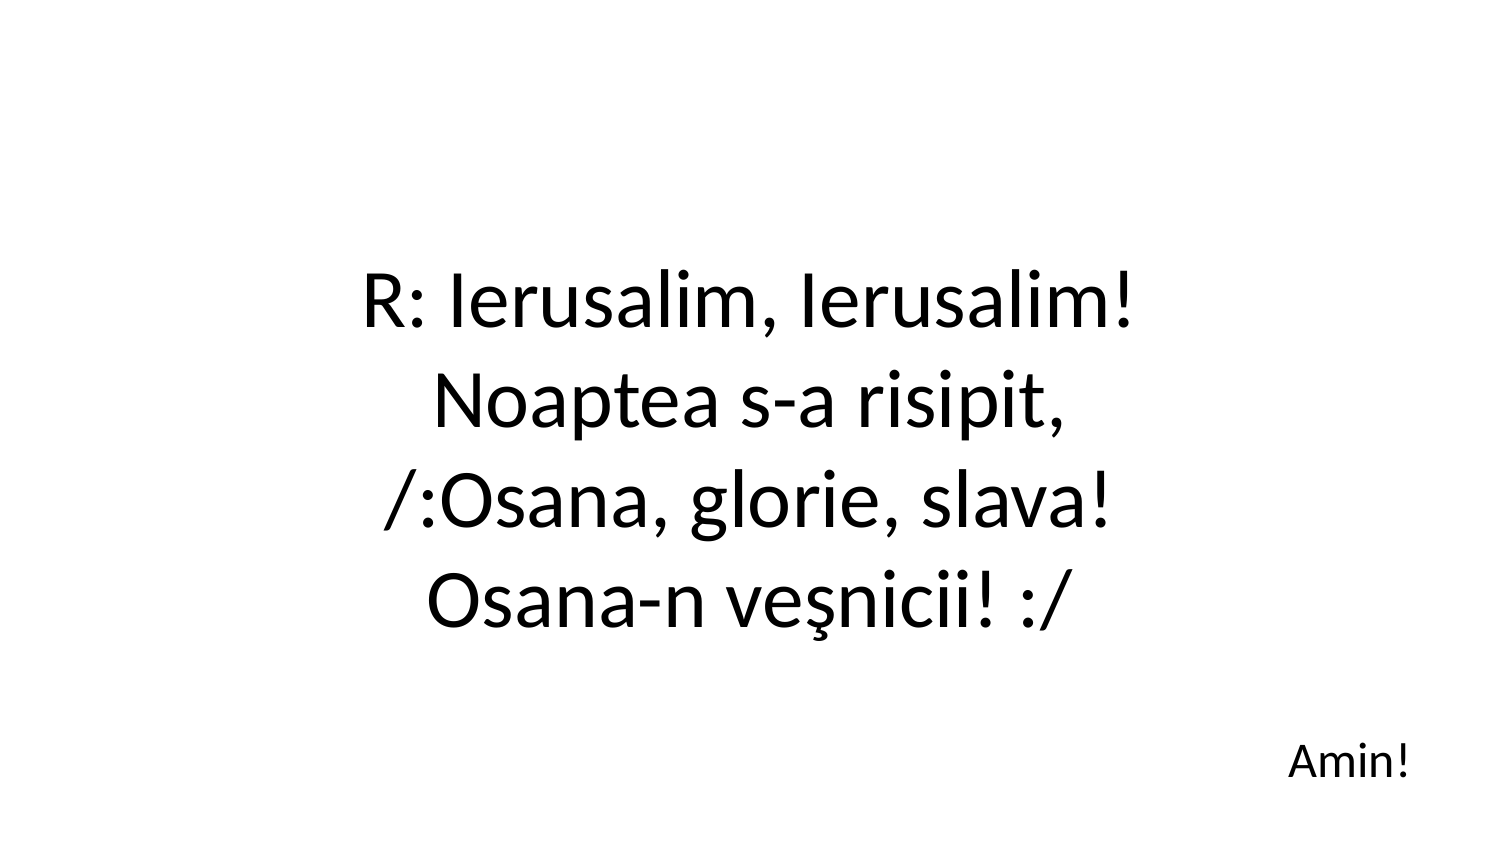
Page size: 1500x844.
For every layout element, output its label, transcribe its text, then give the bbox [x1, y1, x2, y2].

text_box R: Ierusalim, Ierusalim! Noaptea s-a risipit, /:Osana, glorie, slava! Osana-n veşnicii! :/ [346, 192, 1154, 652]
text_box Amin! [1273, 674, 1427, 795]
